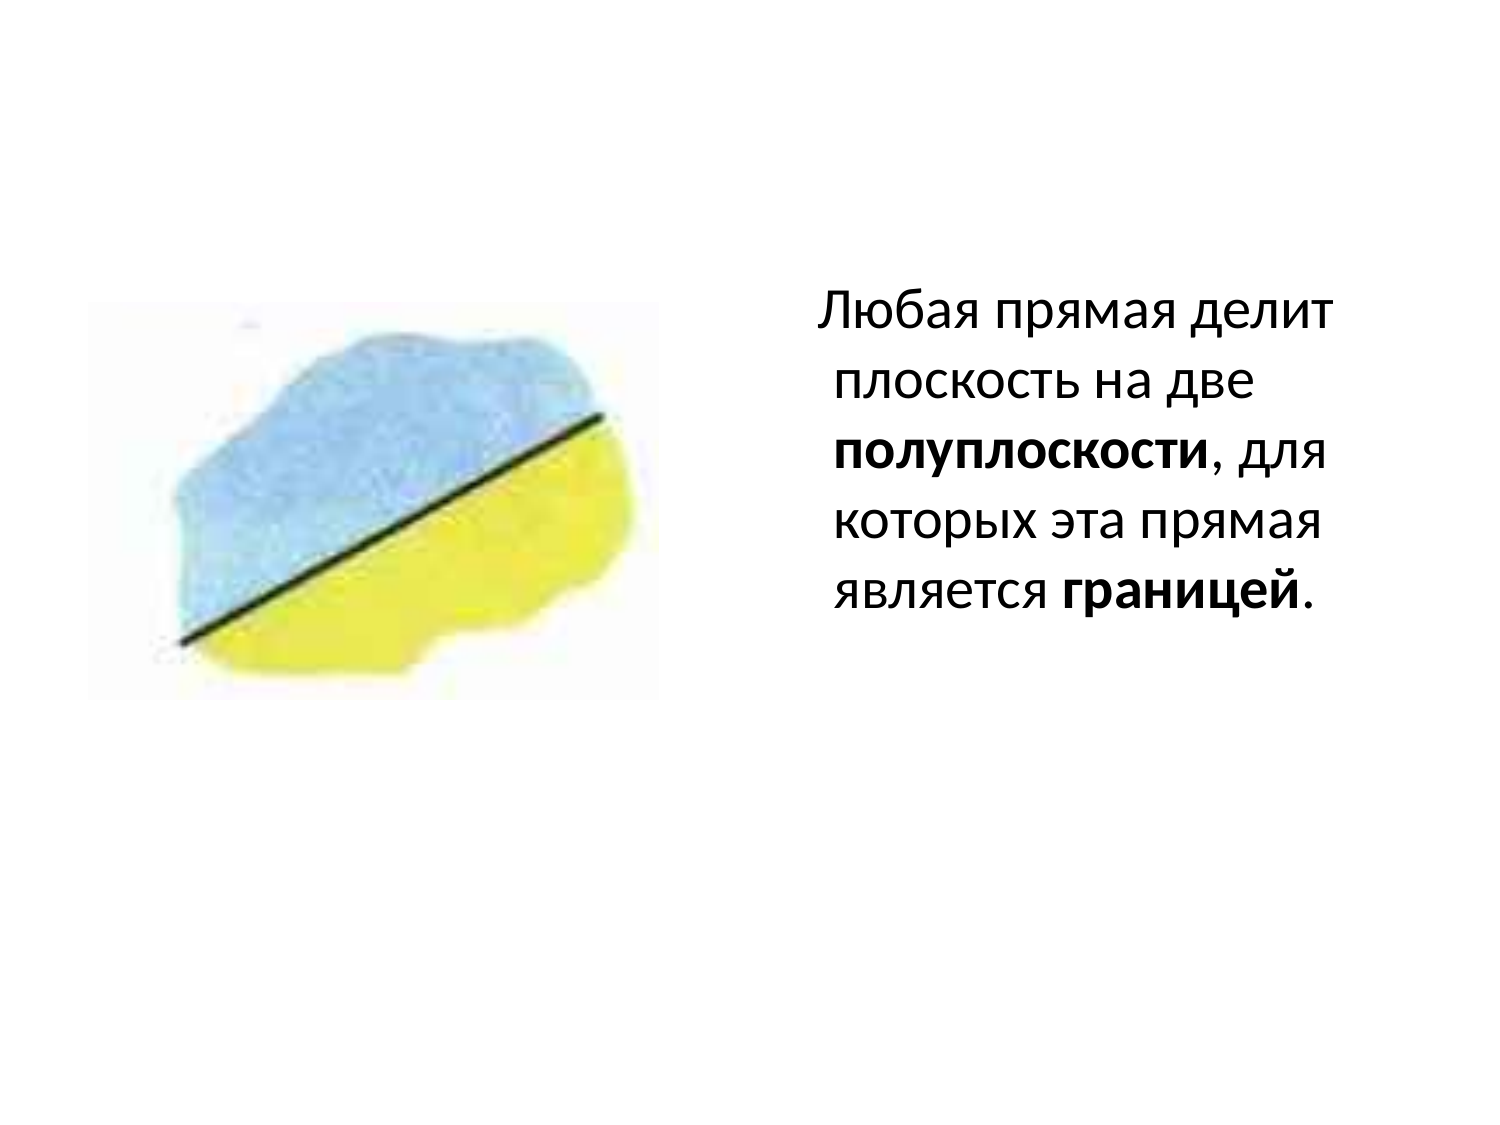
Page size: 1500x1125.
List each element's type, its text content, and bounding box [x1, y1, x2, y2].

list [88, 302, 660, 700]
list Любая прямая делит плоскость на две полуплоскости, для которых эта прямая является границей. [762, 262, 1425, 1005]
